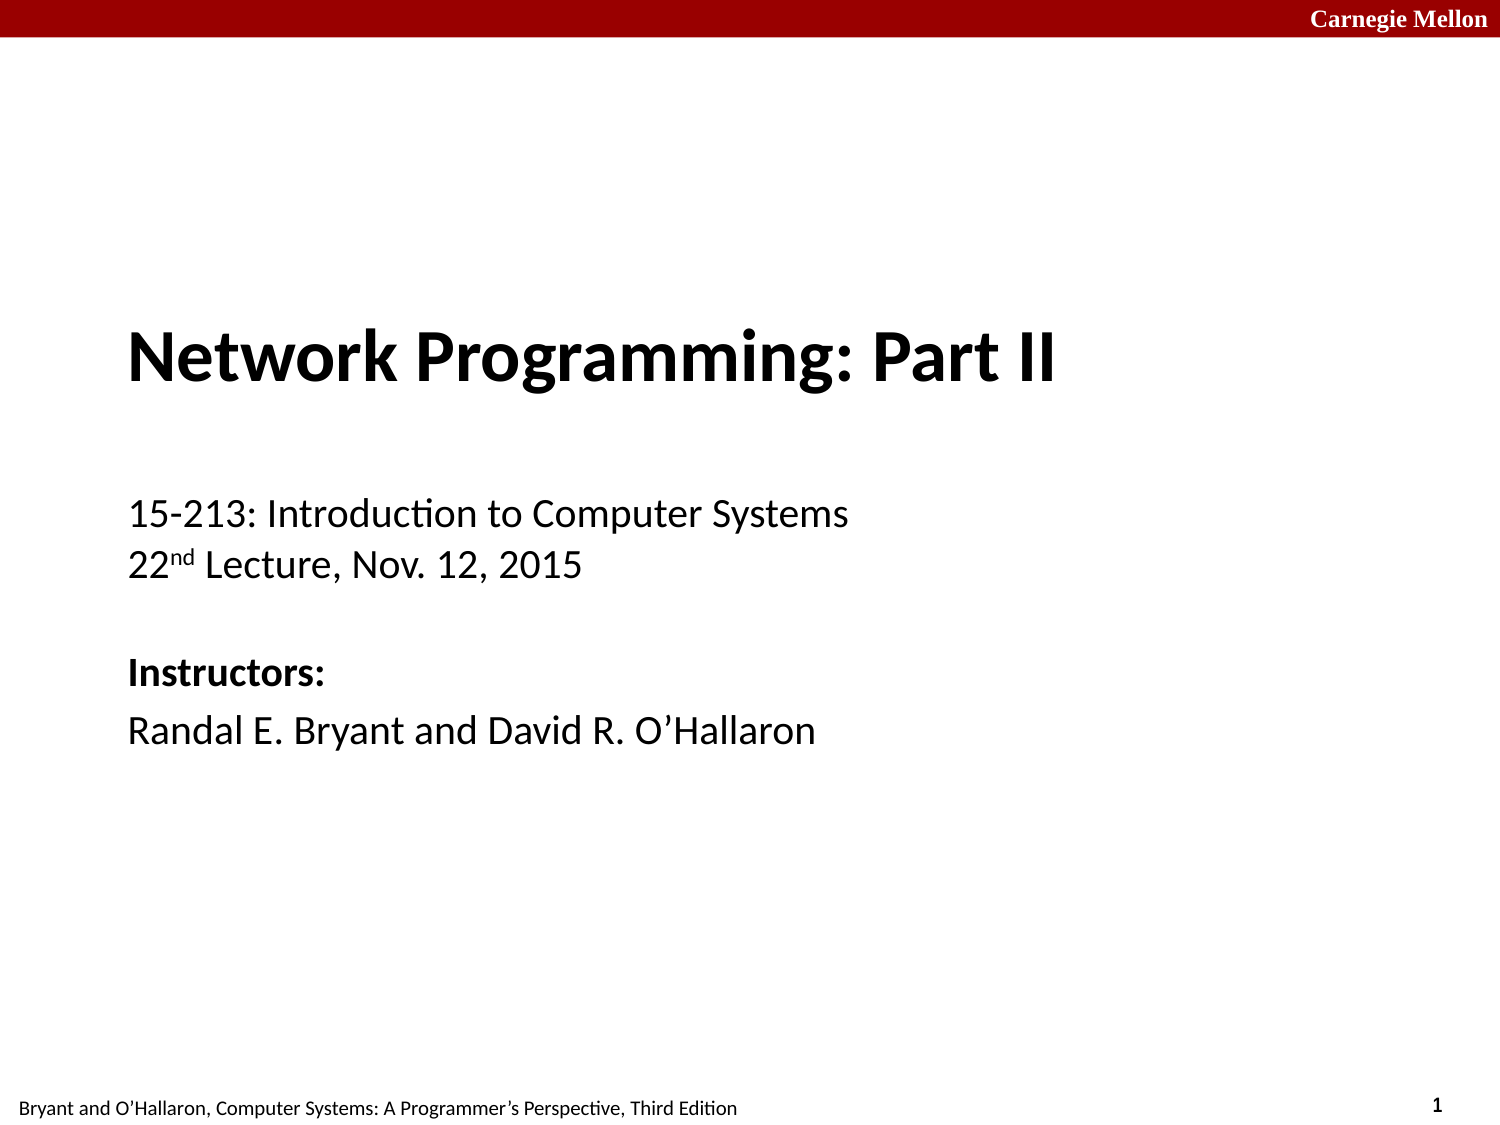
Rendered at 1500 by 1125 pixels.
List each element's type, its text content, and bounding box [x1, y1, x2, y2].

title Network Programming: Part II 15-213: Introduction to Computer Systems 22nd Lecture, Nov. 12, 2015 [112, 279, 1388, 613]
subtitle Instructors: Randal E. Bryant and David R. O’Hallaron [112, 637, 1373, 926]
